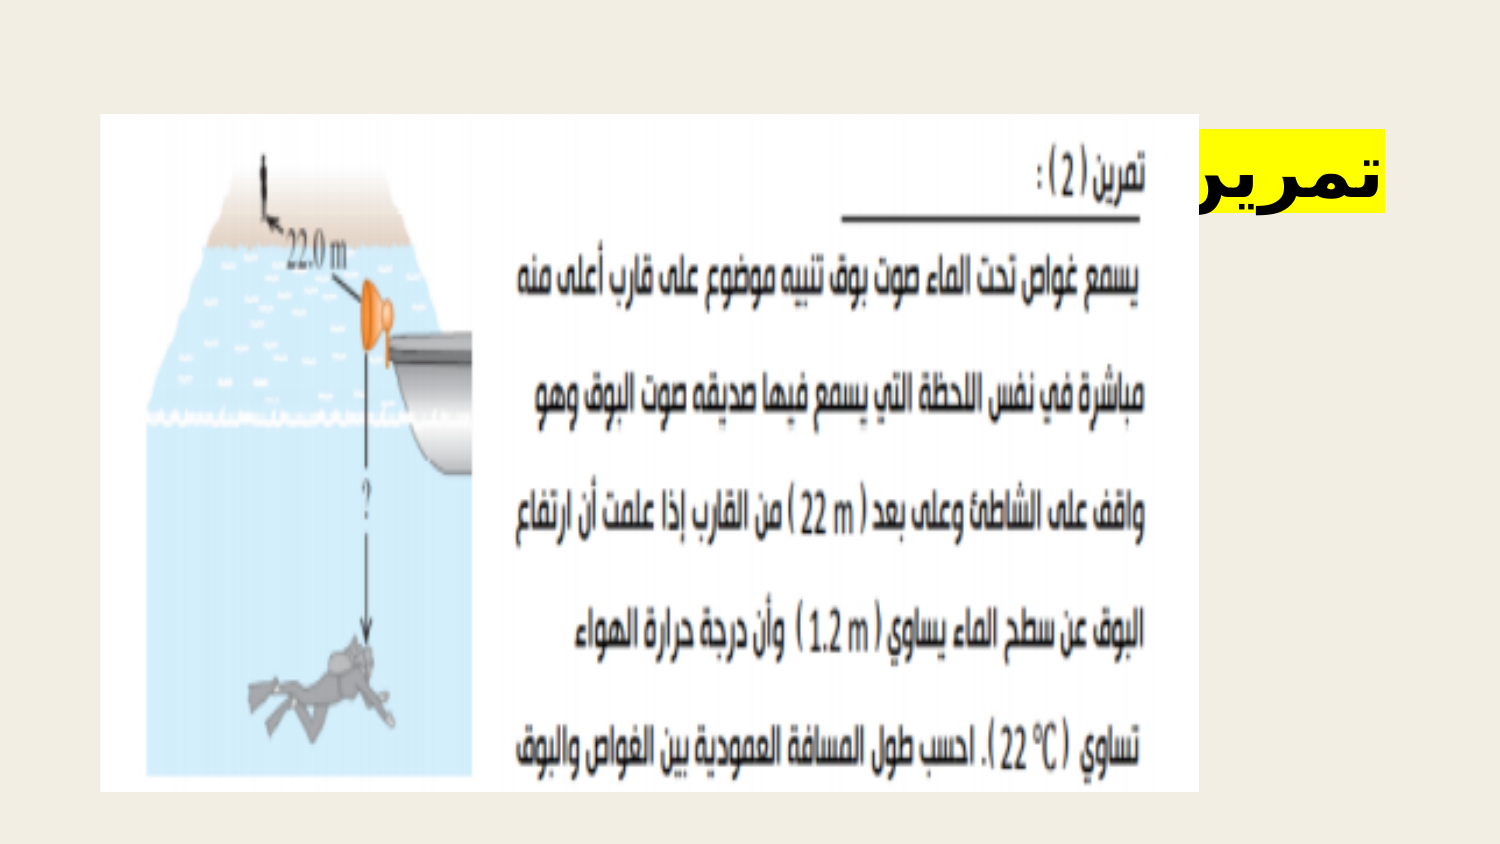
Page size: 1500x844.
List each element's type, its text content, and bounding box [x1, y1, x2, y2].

text_box تمرين [1200, 114, 1400, 220]
picture [100, 114, 1200, 792]
